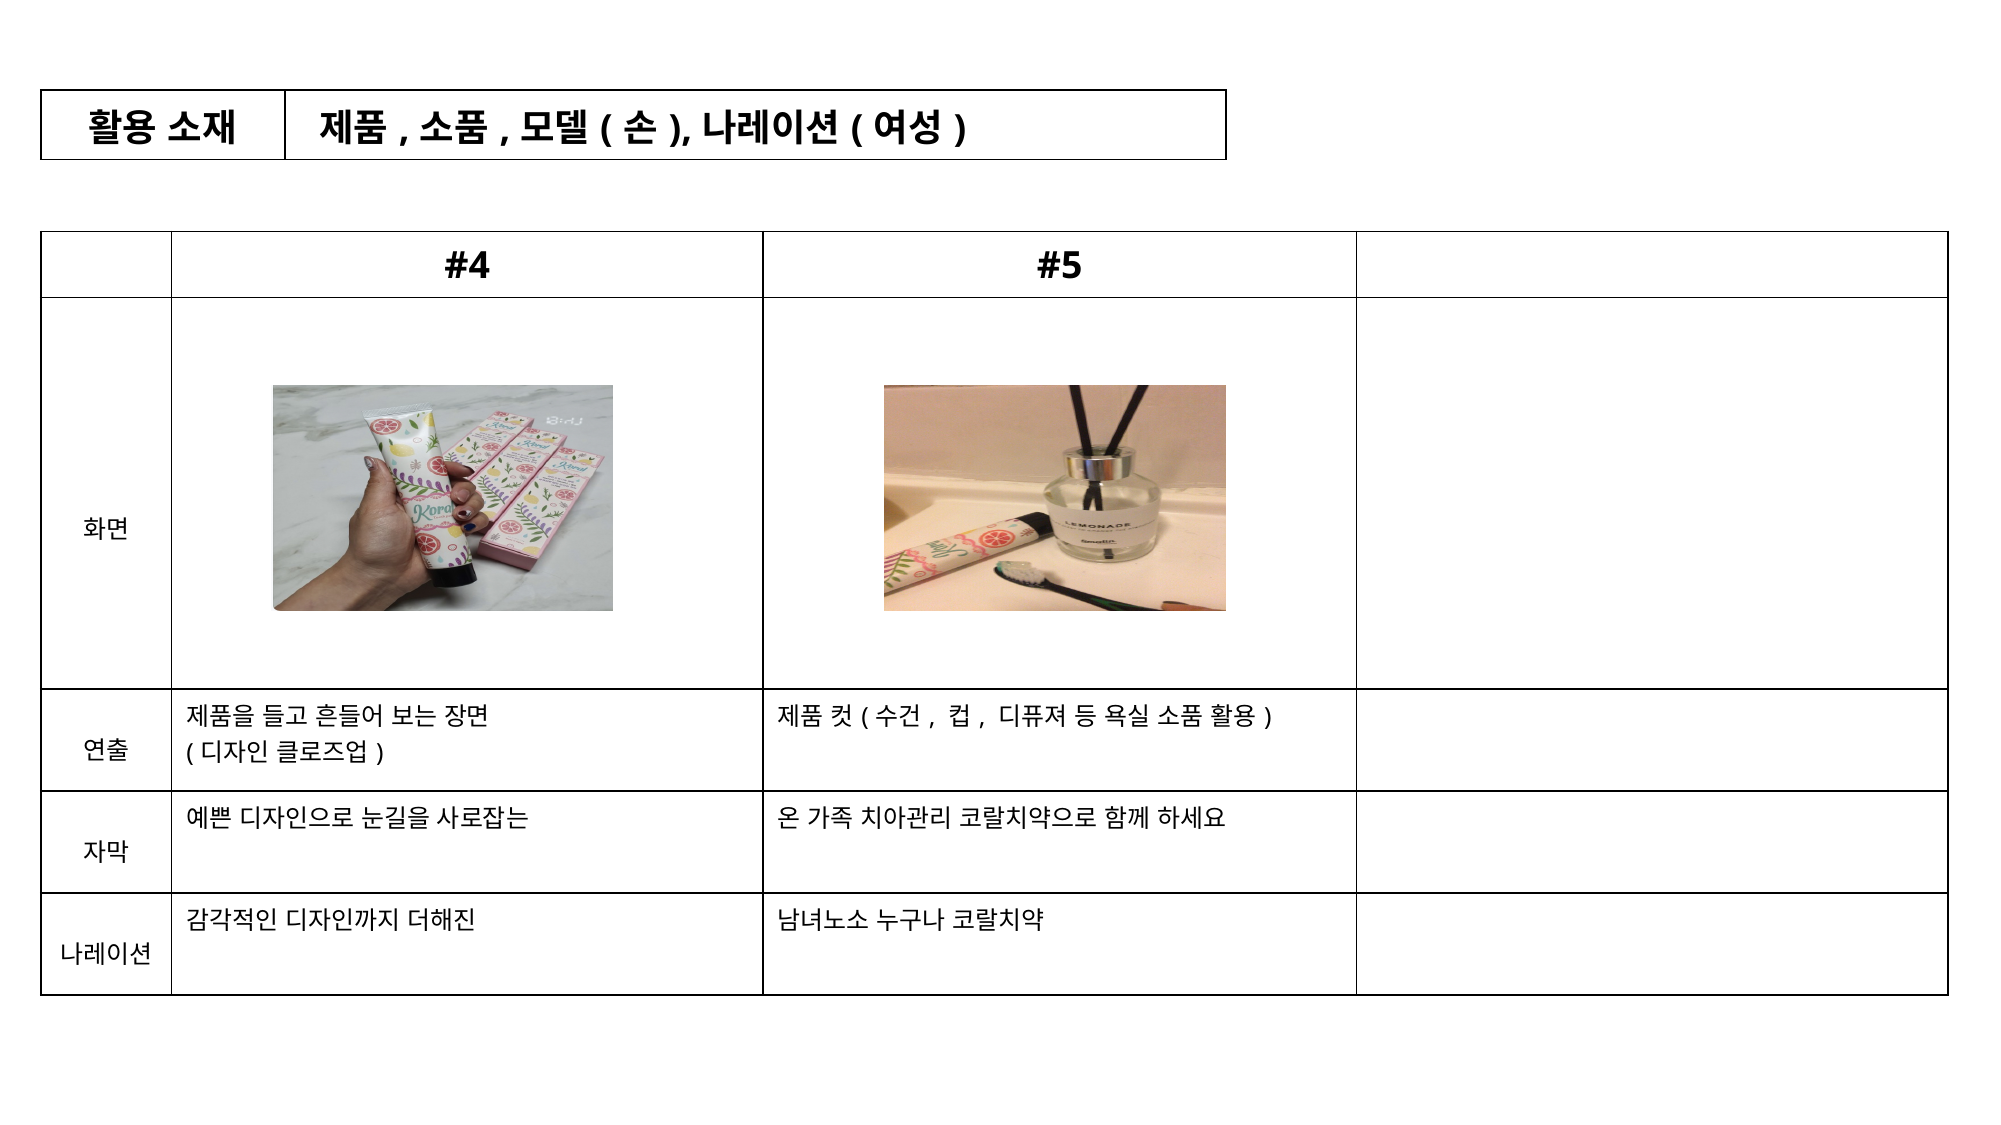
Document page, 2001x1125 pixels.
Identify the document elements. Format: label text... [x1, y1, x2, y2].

table_cell 화면 [42, 298, 171, 688]
table_header #5 [764, 232, 1356, 297]
table_cell [764, 298, 1356, 688]
table_header #4 [172, 232, 762, 297]
table_cell 남녀노소 누구나 코랄치약 [764, 894, 1356, 994]
table_cell [172, 298, 762, 688]
table_header [1357, 232, 1947, 297]
table_cell 온 가족 치아관리 코랄치약으로 함께 하세요 [764, 792, 1356, 892]
table_cell 감각적인 디자인까지 더해진 [172, 894, 762, 994]
table_cell 나레이션 [42, 894, 171, 994]
table_cell 자막 [42, 792, 171, 892]
table_cell 제품을 들고 흔들어 보는 장면 (디자인 클로즈업) [172, 690, 762, 790]
table_header [42, 232, 171, 297]
table_cell 제품 컷(수건, 컵, 디퓨져 등 욕실 소품 활용) [764, 690, 1356, 790]
picture [884, 385, 1226, 611]
picture [271, 385, 613, 611]
table_cell [1357, 894, 1947, 994]
table_cell [1357, 690, 1947, 790]
table_cell 연출 [42, 690, 171, 790]
table_cell [1357, 298, 1947, 688]
table_cell 예쁜 디자인으로 눈길을 사로잡는 [172, 792, 762, 892]
table_cell [1357, 792, 1947, 892]
table_header 제품,소품,모델(손),나레이션(여성) [286, 91, 1225, 159]
table_header 활용 소재 [42, 91, 284, 159]
